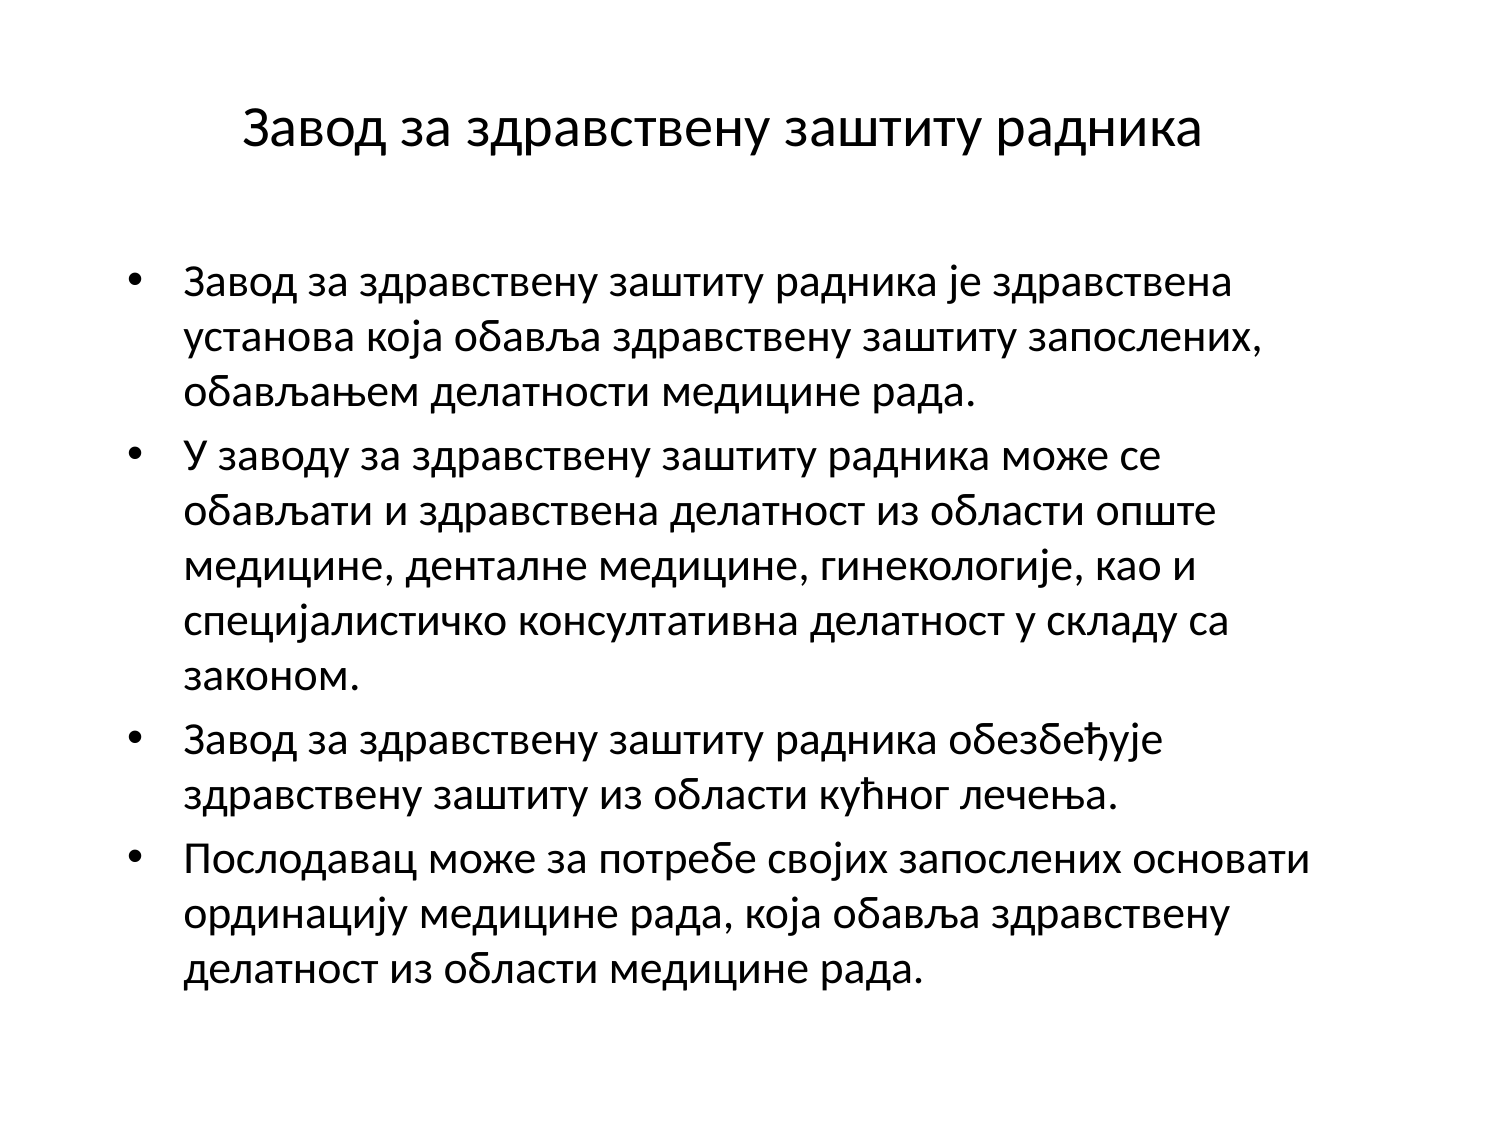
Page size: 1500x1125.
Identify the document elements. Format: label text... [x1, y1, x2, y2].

list Завод за здравствену заштиту радника је здравствена установа која обавља здравствену заштиту запослених, обављањем делатности медицине рада. У заводу за здравствену заштиту радника може се обављати и здравствена делатност из области опште медицине, денталне медицине, гинекологије, као и специјалистичко консултативна делатност у складу са законом. Завод за здравствену заштиту радника обезбеђује здравствену заштиту из области кућног лечења. Послодавац може за потребе својих запослених основати ординацију медицине рада, која обавља здравствену делатност из области медицине рада. [112, 243, 1355, 1039]
title Завод за здравствену заштиту радника [135, 42, 1324, 204]
